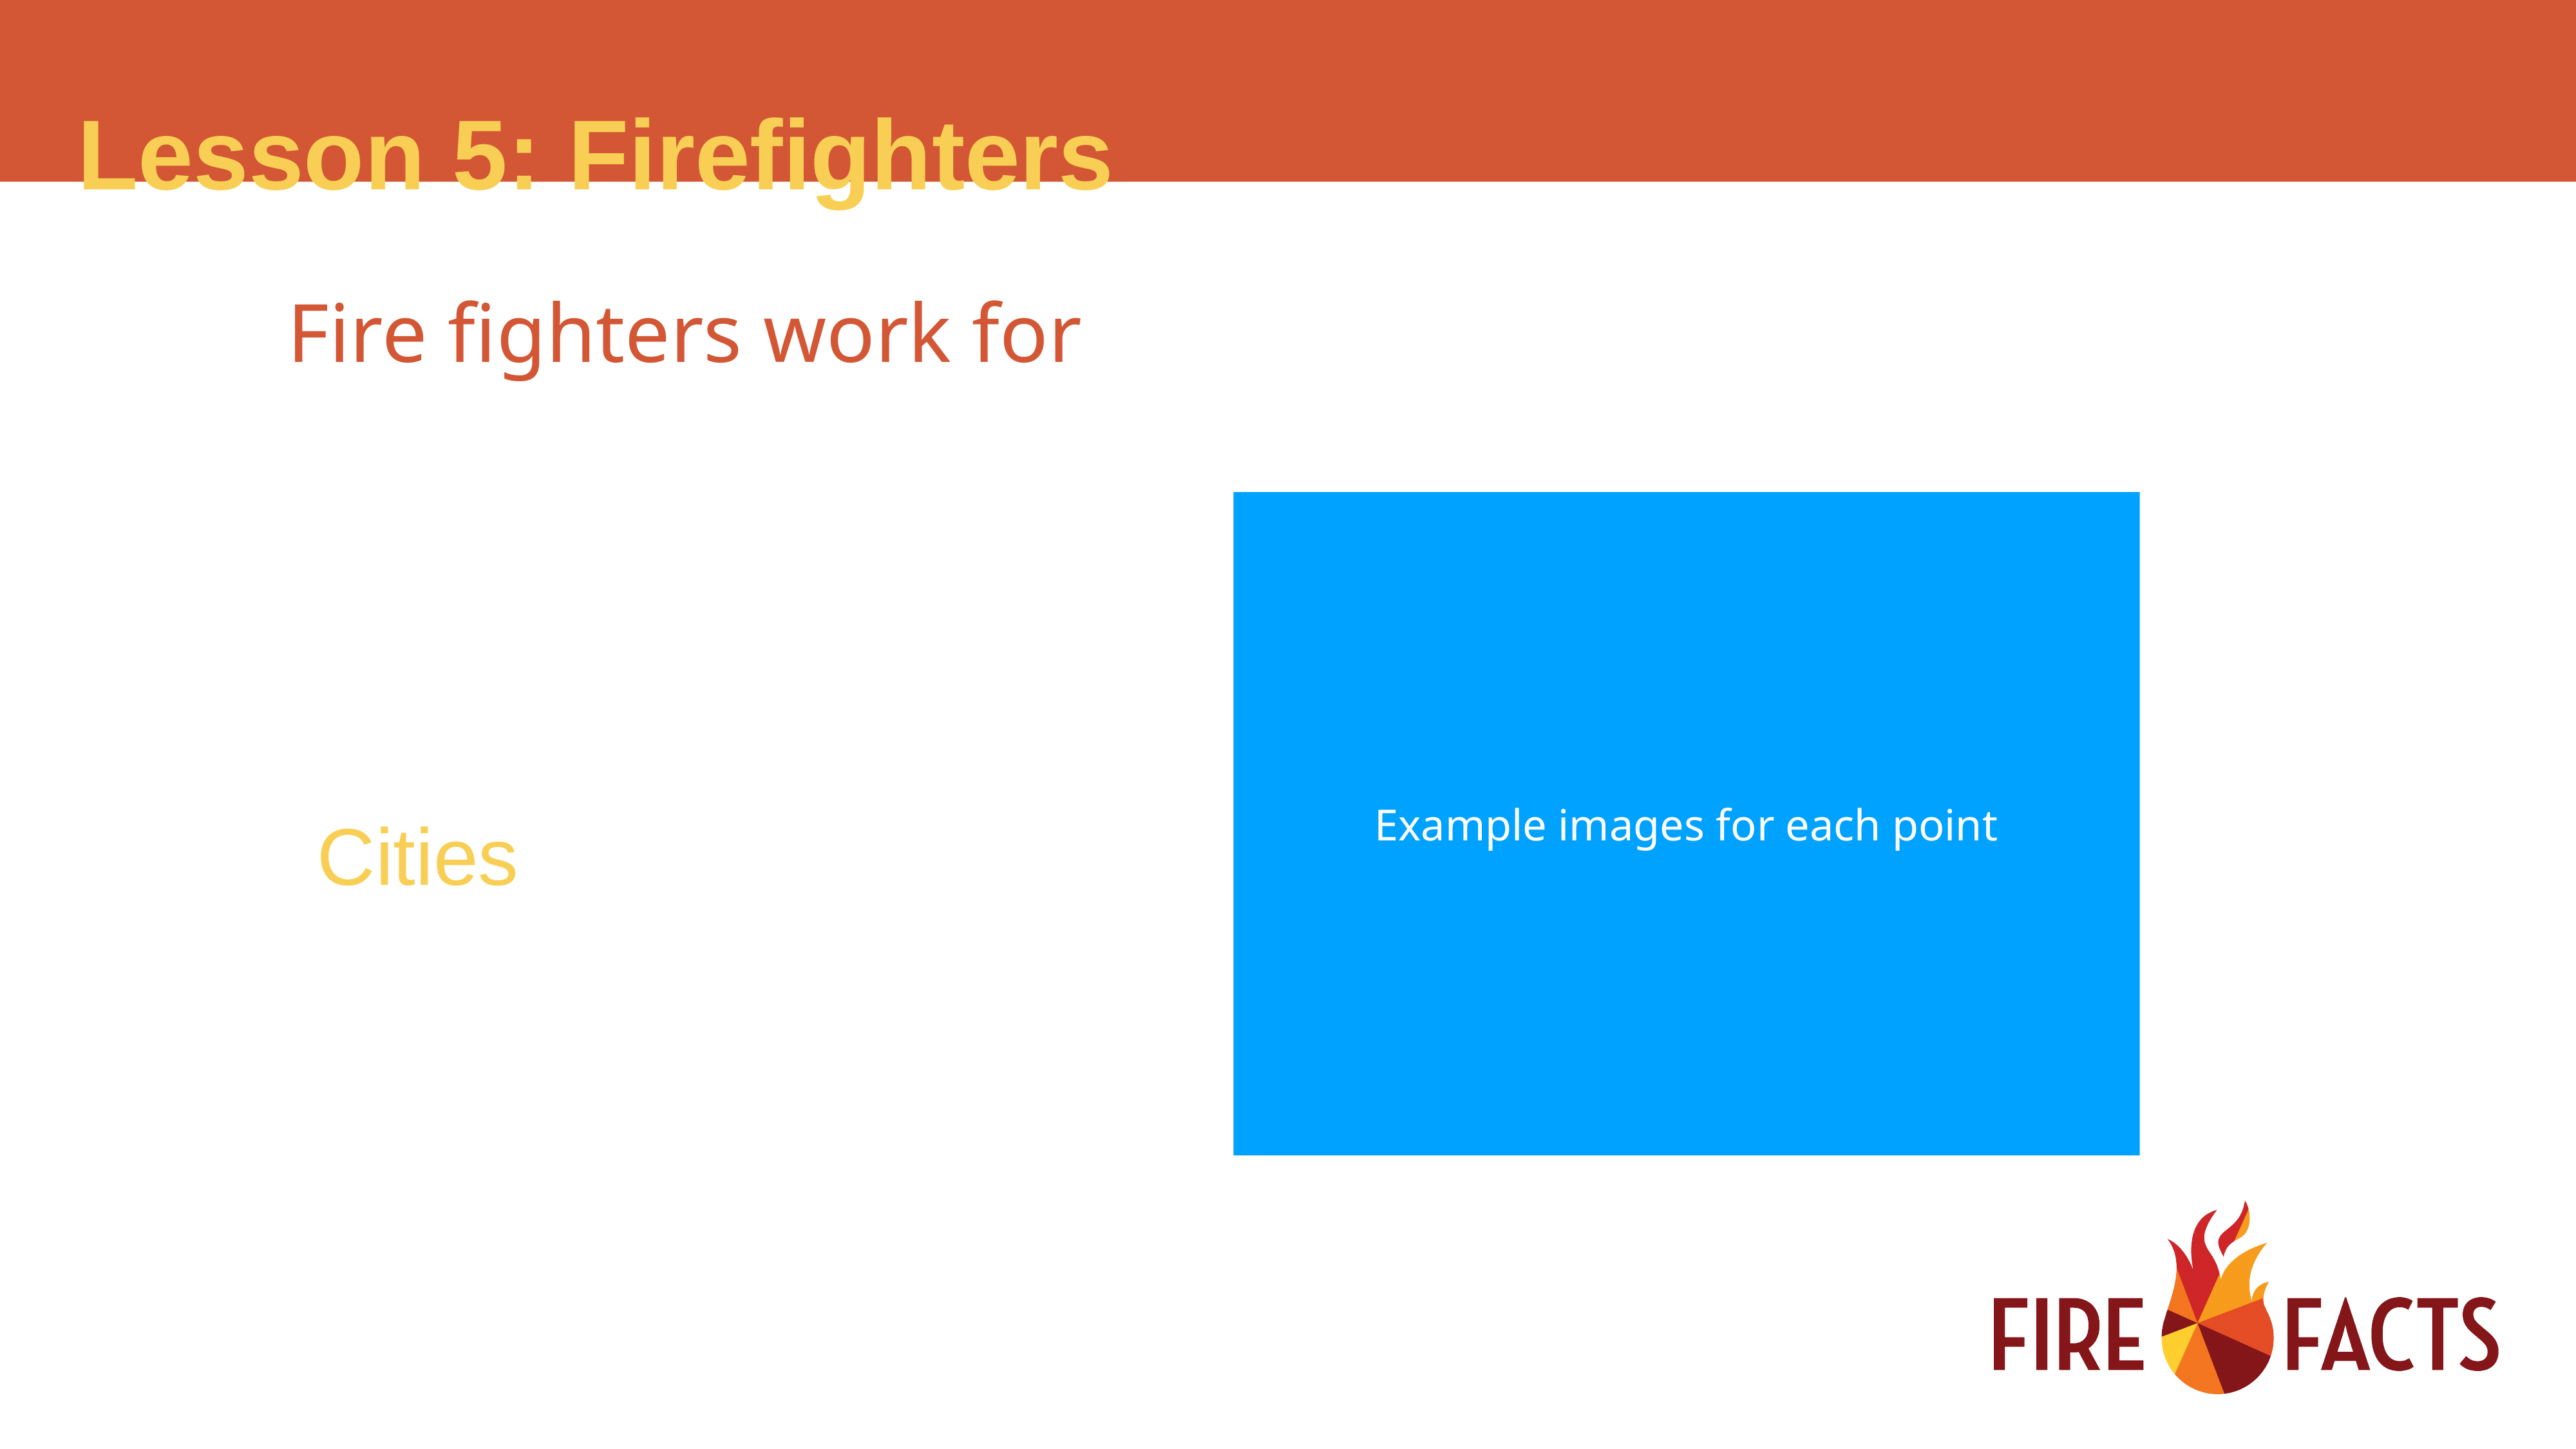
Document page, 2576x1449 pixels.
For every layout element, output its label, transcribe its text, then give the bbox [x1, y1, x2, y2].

list Cities [265, 428, 1105, 1278]
picture [1982, 1186, 2508, 1408]
text_box Fire fighters work for [282, 276, 1088, 384]
text_box Example images for each point [1233, 492, 2140, 1156]
